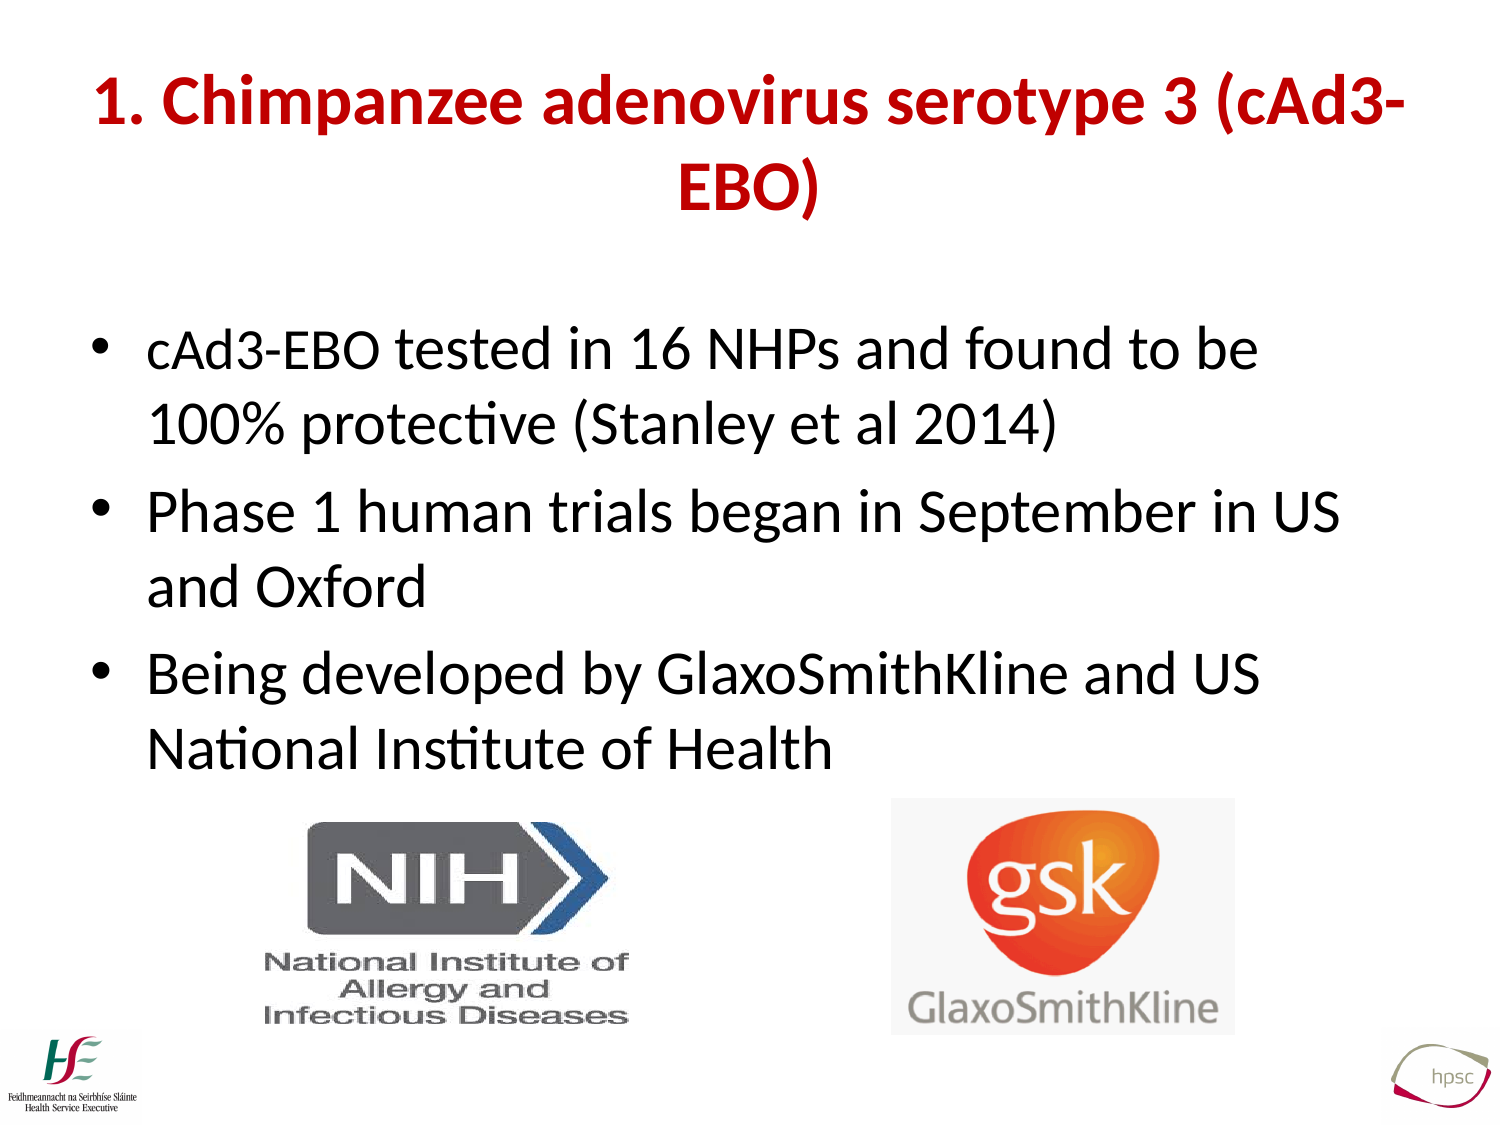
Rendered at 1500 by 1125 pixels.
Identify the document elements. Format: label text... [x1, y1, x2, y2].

picture [265, 822, 629, 1024]
picture [1381, 1026, 1500, 1125]
list cAd3-EBO tested in 16 NHPs and found to be 100% protective (Stanley et al 2014) Phase 1 human trials began in September in US and Oxford Being developed by GlaxoSmithKline and US National Institute of Health [75, 299, 1425, 1125]
title 1. Chimpanzee adenovirus serotype 3 (cAd3-EBO) [75, 45, 1425, 233]
picture [0, 1029, 142, 1125]
picture [891, 798, 1235, 1036]
